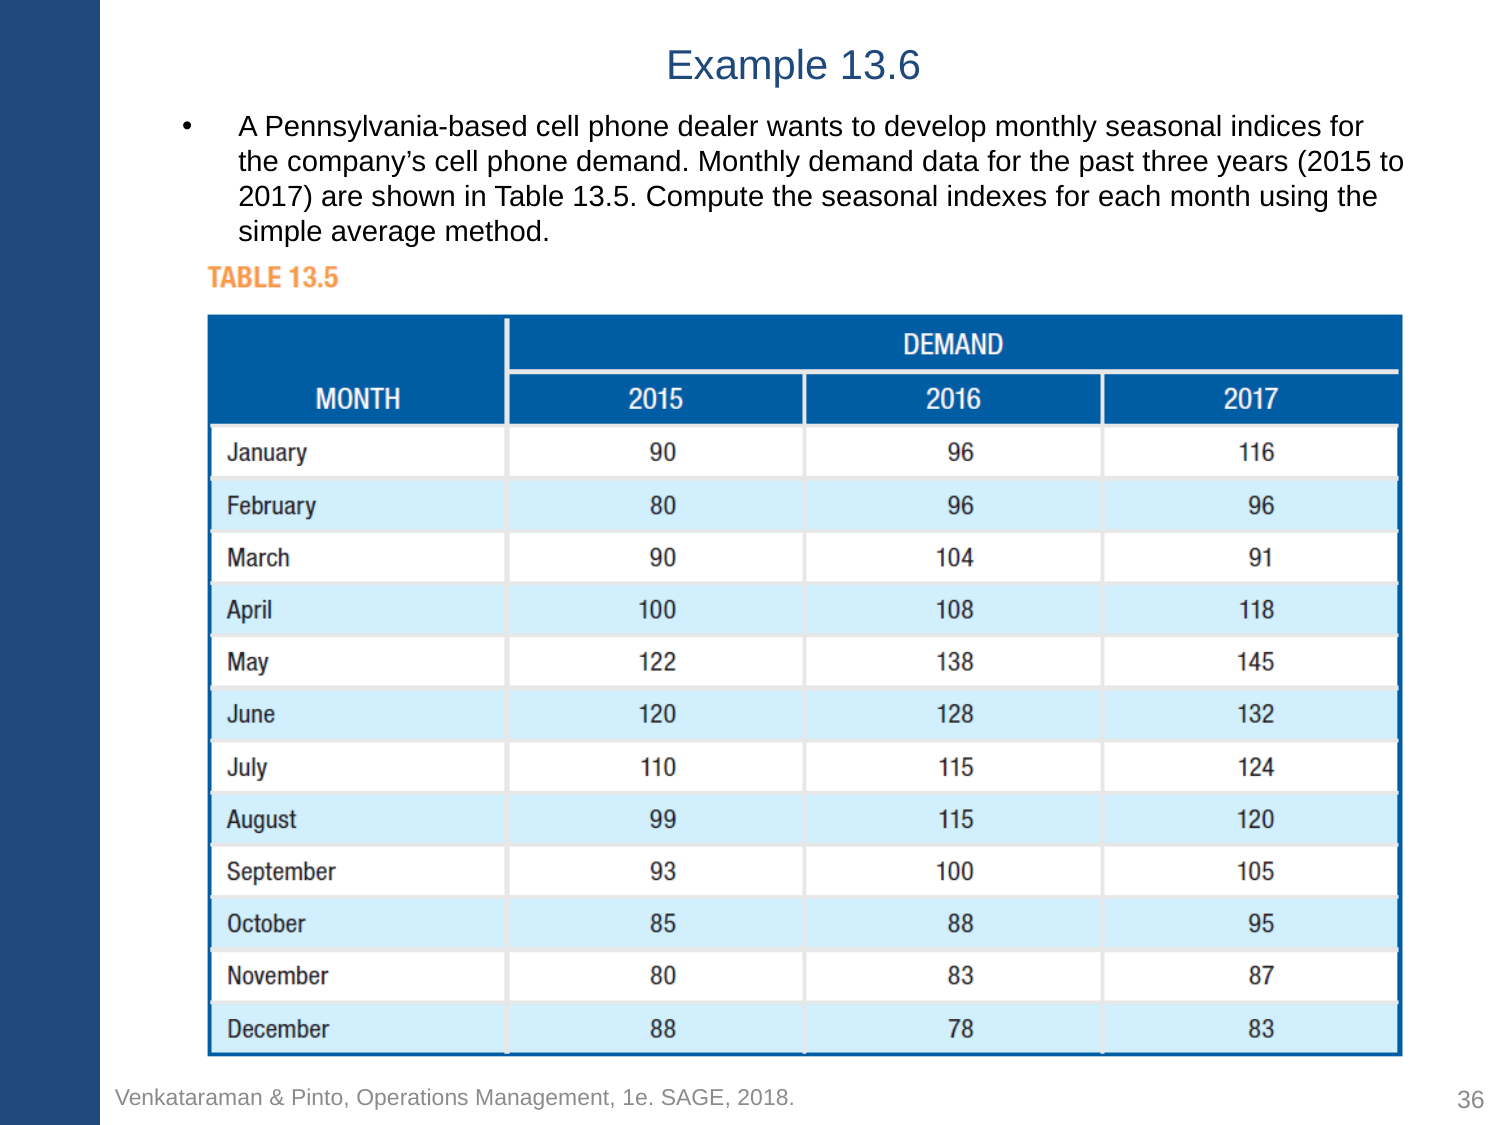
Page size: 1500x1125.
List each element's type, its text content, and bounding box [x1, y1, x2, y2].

slide_number 36 [1425, 1071, 1500, 1125]
title Example 13.6 [162, 0, 1425, 125]
list A Pennsylvania-based cell phone dealer wants to develop monthly seasonal indices for the company’s cell phone demand. Monthly demand data for the past three years (2015 to 2017) are shown in Table 13.5. Compute the seasonal indexes for each month using the simple average method. [167, 99, 1430, 263]
footer Venkataraman & Pinto, Operations Management, 1e. SAGE, 2018. [99, 1074, 1250, 1125]
picture [199, 249, 1413, 1076]
